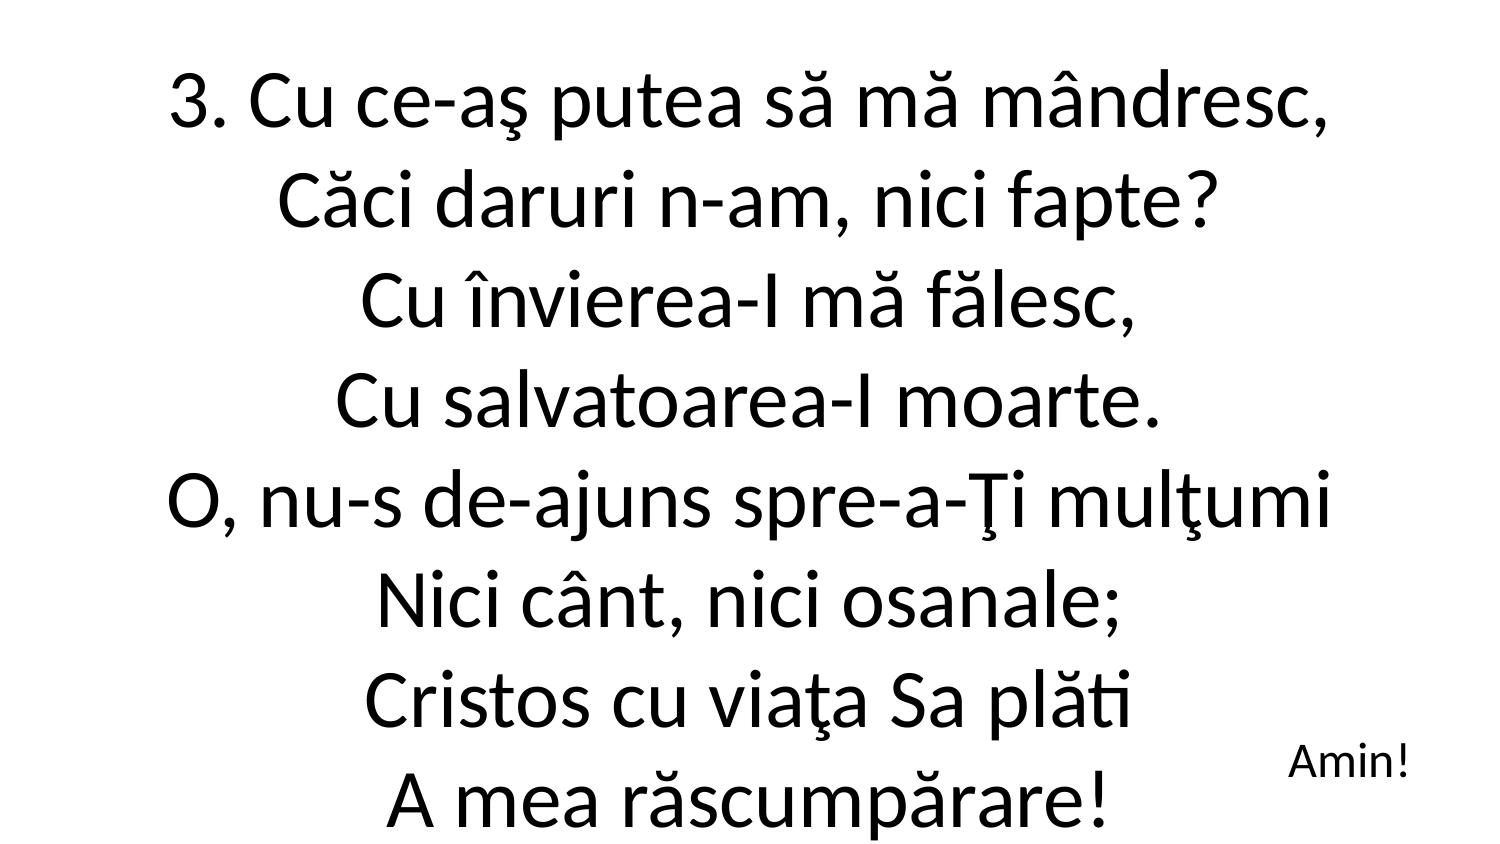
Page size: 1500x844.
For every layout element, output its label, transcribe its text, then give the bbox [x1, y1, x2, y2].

text_box Amin! [1273, 674, 1427, 795]
text_box 3. Cu ce-aş putea să mă mândresc, Căci daruri n-am, nici fapte? Cu învierea-I mă fălesc, Cu salvatoarea-I moarte. O, nu-s de-ajuns spre-a-Ţi mulţumi Nici cânt, nici osanale; Cristos cu viaţa Sa plăti A mea răscumpărare! [151, 0, 1349, 844]
